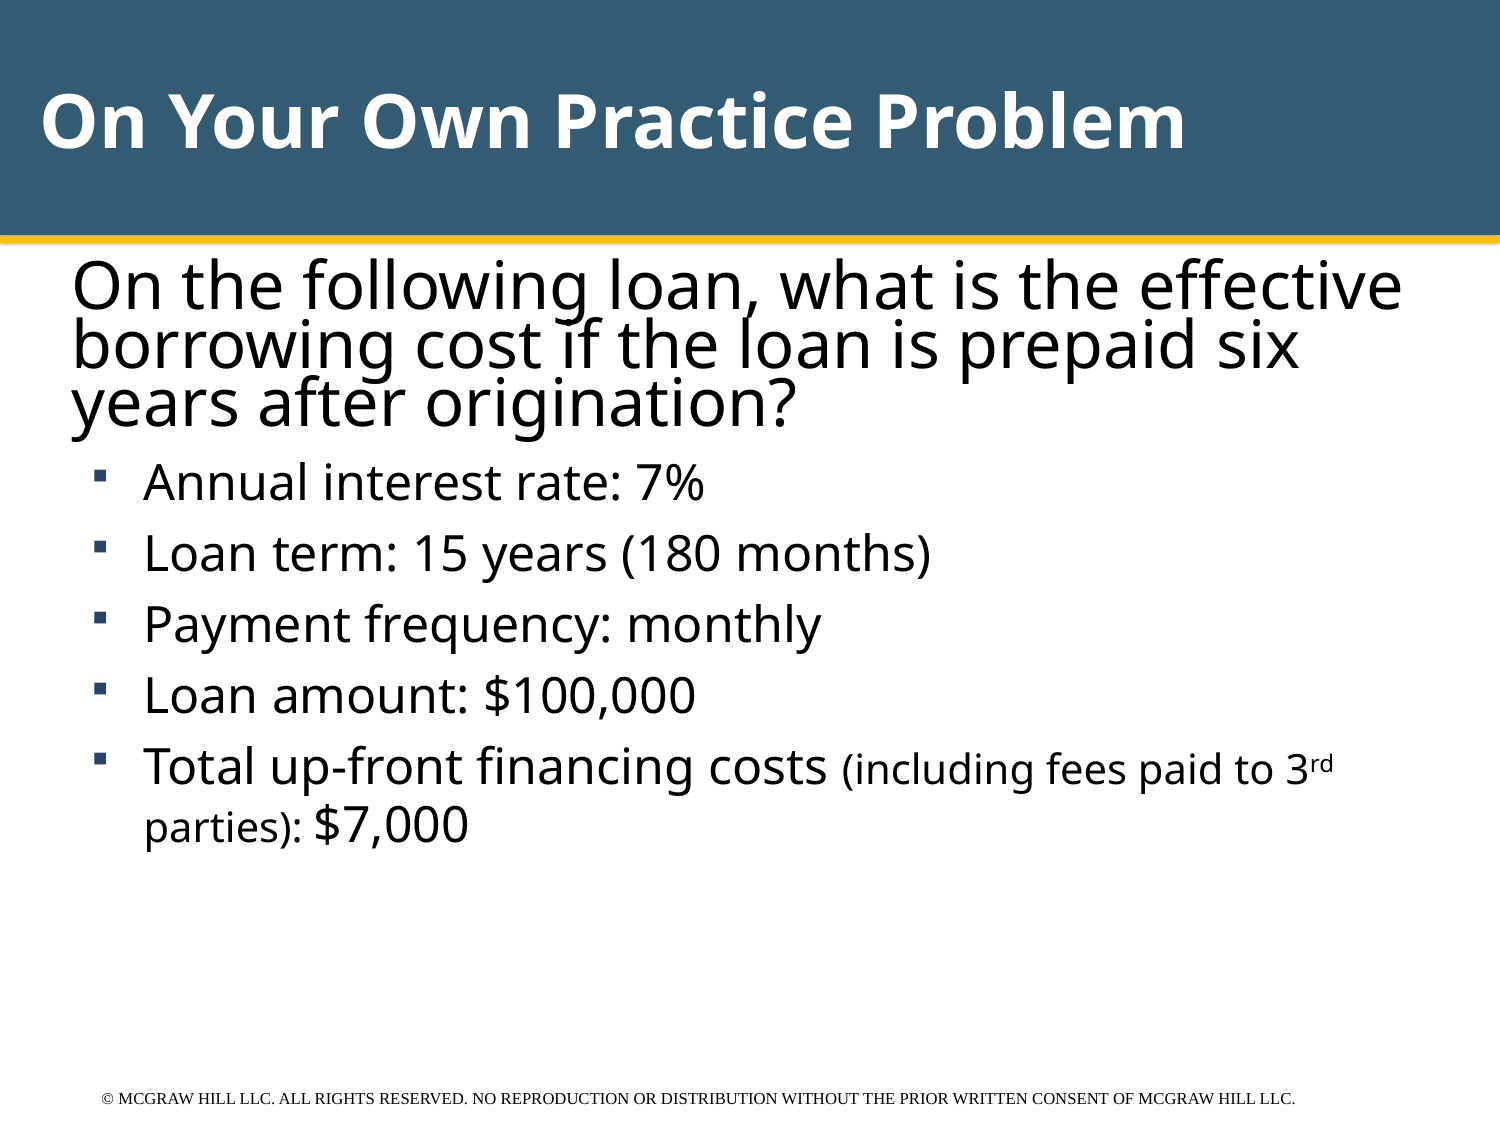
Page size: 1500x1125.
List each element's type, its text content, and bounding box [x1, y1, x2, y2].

footer © MCGRAW HILL LLC. ALL RIGHTS RESERVED. NO REPRODUCTION OR DISTRIBUTION WITHOUT THE PRIOR WRITTEN CONSENT OF MCGRAW HILL LLC. [62, 1062, 1337, 1108]
list On the following loan, what is the effective borrowing cost if the loan is prepaid six years after origination? Annual interest rate: 7% Loan term: 15 years (180 months) Payment frequency: monthly Loan amount: $100,000 Total up-front financing costs (including fees paid to 3rd parties): $7,000 [62, 249, 1450, 988]
title On Your Own Practice Problem [24, 24, 1375, 213]
